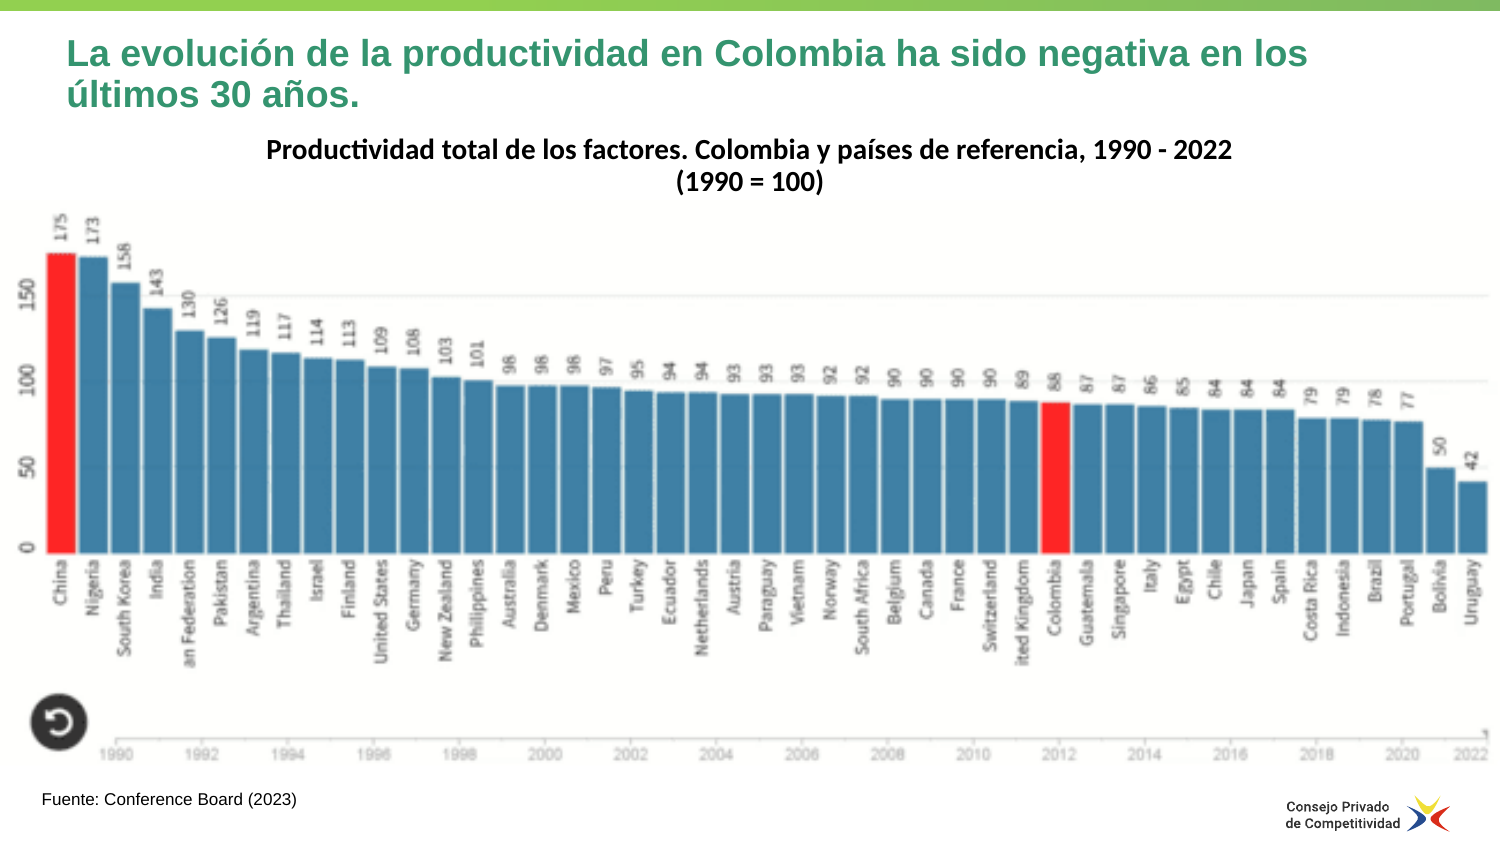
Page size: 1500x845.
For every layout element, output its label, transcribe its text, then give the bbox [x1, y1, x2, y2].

text_box Productividad total de los factores. Colombia y países de referencia, 1990 - 2022 (1990 = 100) [233, 121, 1267, 198]
title La evolución de la productividad en Colombia ha sido negativa en los últimos 30 años. [51, 52, 1443, 98]
list Fuente: Conference Board (2023) [12, 792, 1244, 844]
picture [0, 200, 1500, 785]
